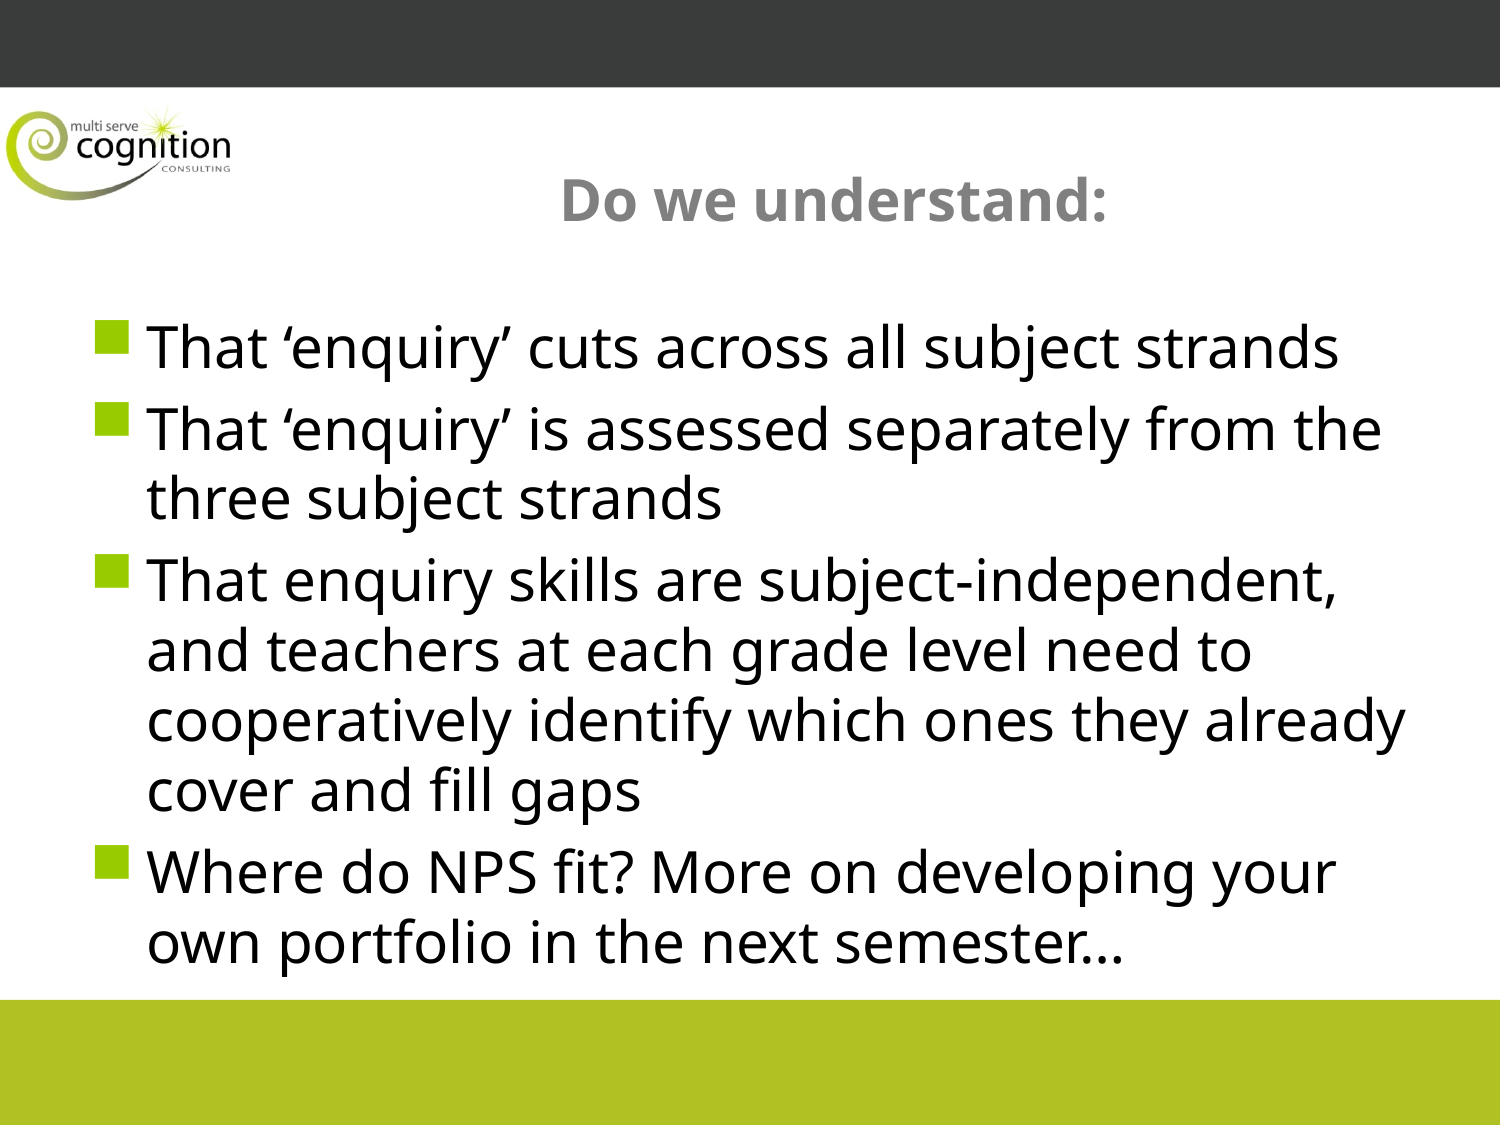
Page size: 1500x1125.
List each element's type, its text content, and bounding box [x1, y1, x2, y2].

title Do we understand: [241, 113, 1426, 283]
picture [0, 101, 237, 207]
list That ‘enquiry’ cuts across all subject strands That ‘enquiry’ is assessed separately from the three subject strands That enquiry skills are subject-independent, and teachers at each grade level need to cooperatively identify which ones they already cover and fill gaps Where do NPS fit? More on developing your own portfolio in the next semester… [74, 302, 1426, 977]
